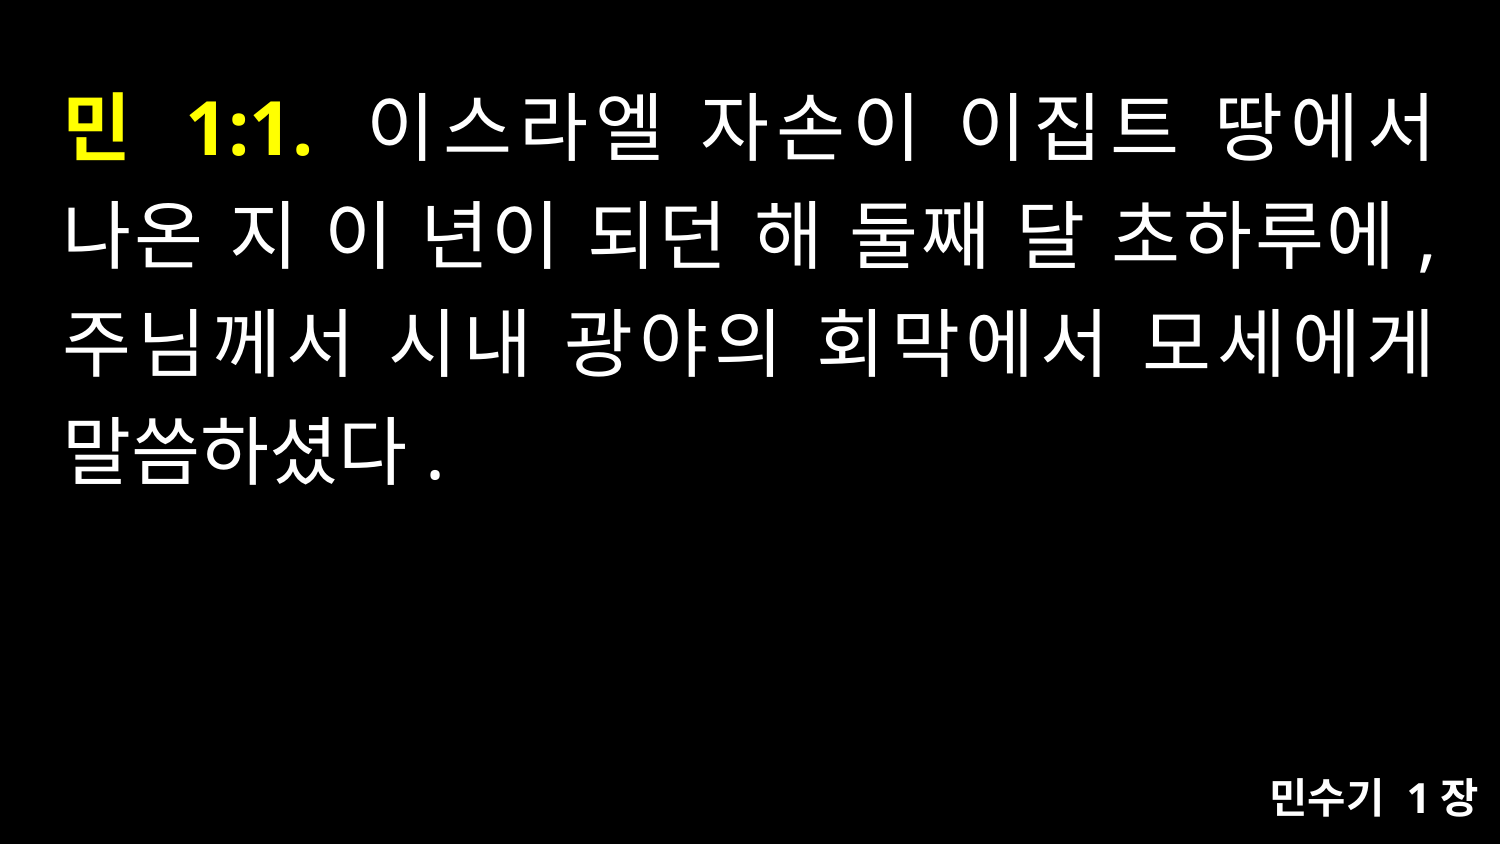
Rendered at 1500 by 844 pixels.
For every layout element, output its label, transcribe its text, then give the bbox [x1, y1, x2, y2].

subtitle 민수기 1장 [916, 770, 1500, 844]
title 민 1:1. 이스라엘 자손이 이집트 땅에서 나온 지 이 년이 되던 해 둘째 달 초하루에, 주님께서 시내 광야의 회막에서 모세에게 말씀하셨다. [0, 0, 1500, 844]
